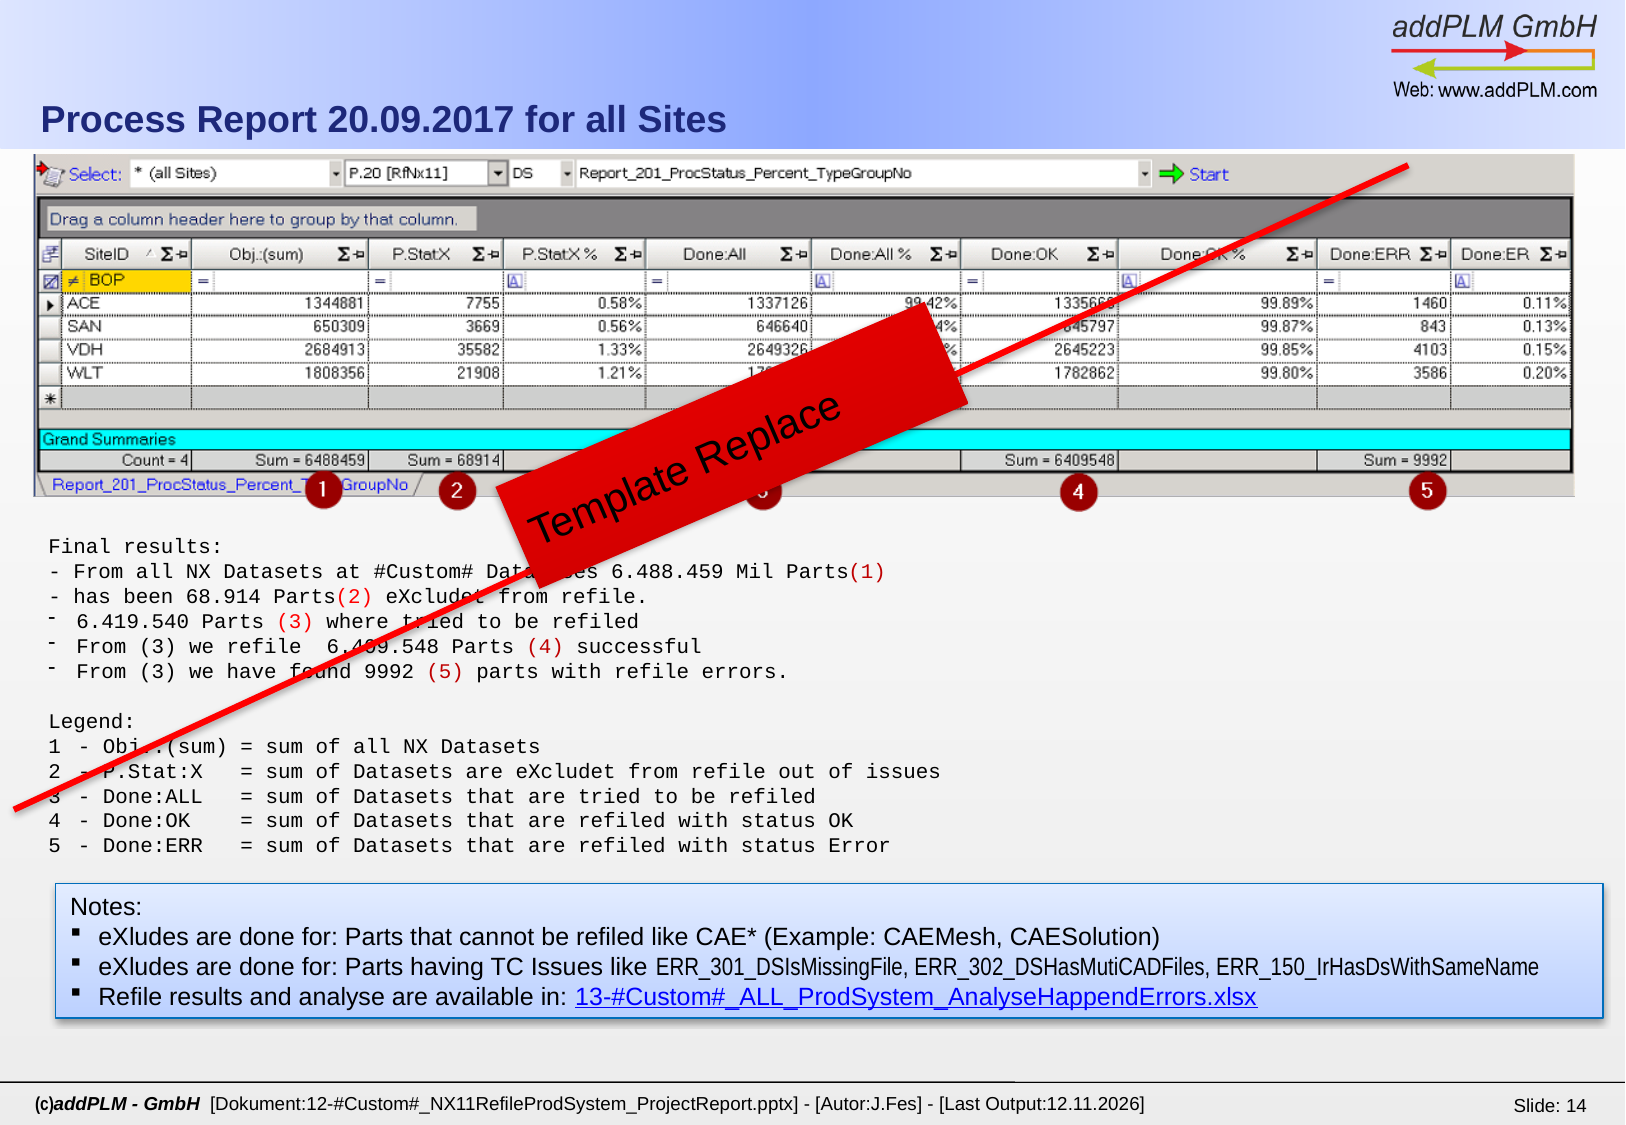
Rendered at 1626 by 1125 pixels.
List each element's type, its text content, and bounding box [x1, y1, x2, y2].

title Process Report 20.09.2017 for all Sites [40, 67, 1582, 131]
picture [1391, 14, 1597, 97]
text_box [13, 165, 1409, 810]
text_box Notes: eXludes are done for: Parts that cannot be refiled like CAE* (Example: CAEMesh, CAESolution) eXludes are done for: Parts having TC Issues like ERR_301_DSIsMissingFile, ERR_302_DSHasMutiCADFiles, ERR_150_IrHasDsWithSameName Refile results and analyse are available in: 13-#Custom#_ALL_ProdSystem_AnalyseHappendErrors.xlsx [55, 883, 1604, 1019]
text_box Final results: - From all NX Datasets at #Custom# Databases 6.488.459 Mil Parts(1) - has been 68.914 Parts(2) eXcludet from refile. 6.419.540 Parts (3) where tried to be refiled From (3) we refile 6.409.548 Parts (4) successful From (3) we have found 9992 (5) parts with refile errors. Legend: - Obj.:(sum) = sum of all NX Datasets - P.Stat:X = sum of Datasets are eXcludet from refile out of issues - Done:ALL = sum of Datasets that are tried to be refiled - Done:OK = sum of Datasets that are refiled with status OK - Done:ERR = sum of Datasets that are refiled with status Error [33, 525, 1575, 865]
picture [33, 154, 1575, 512]
